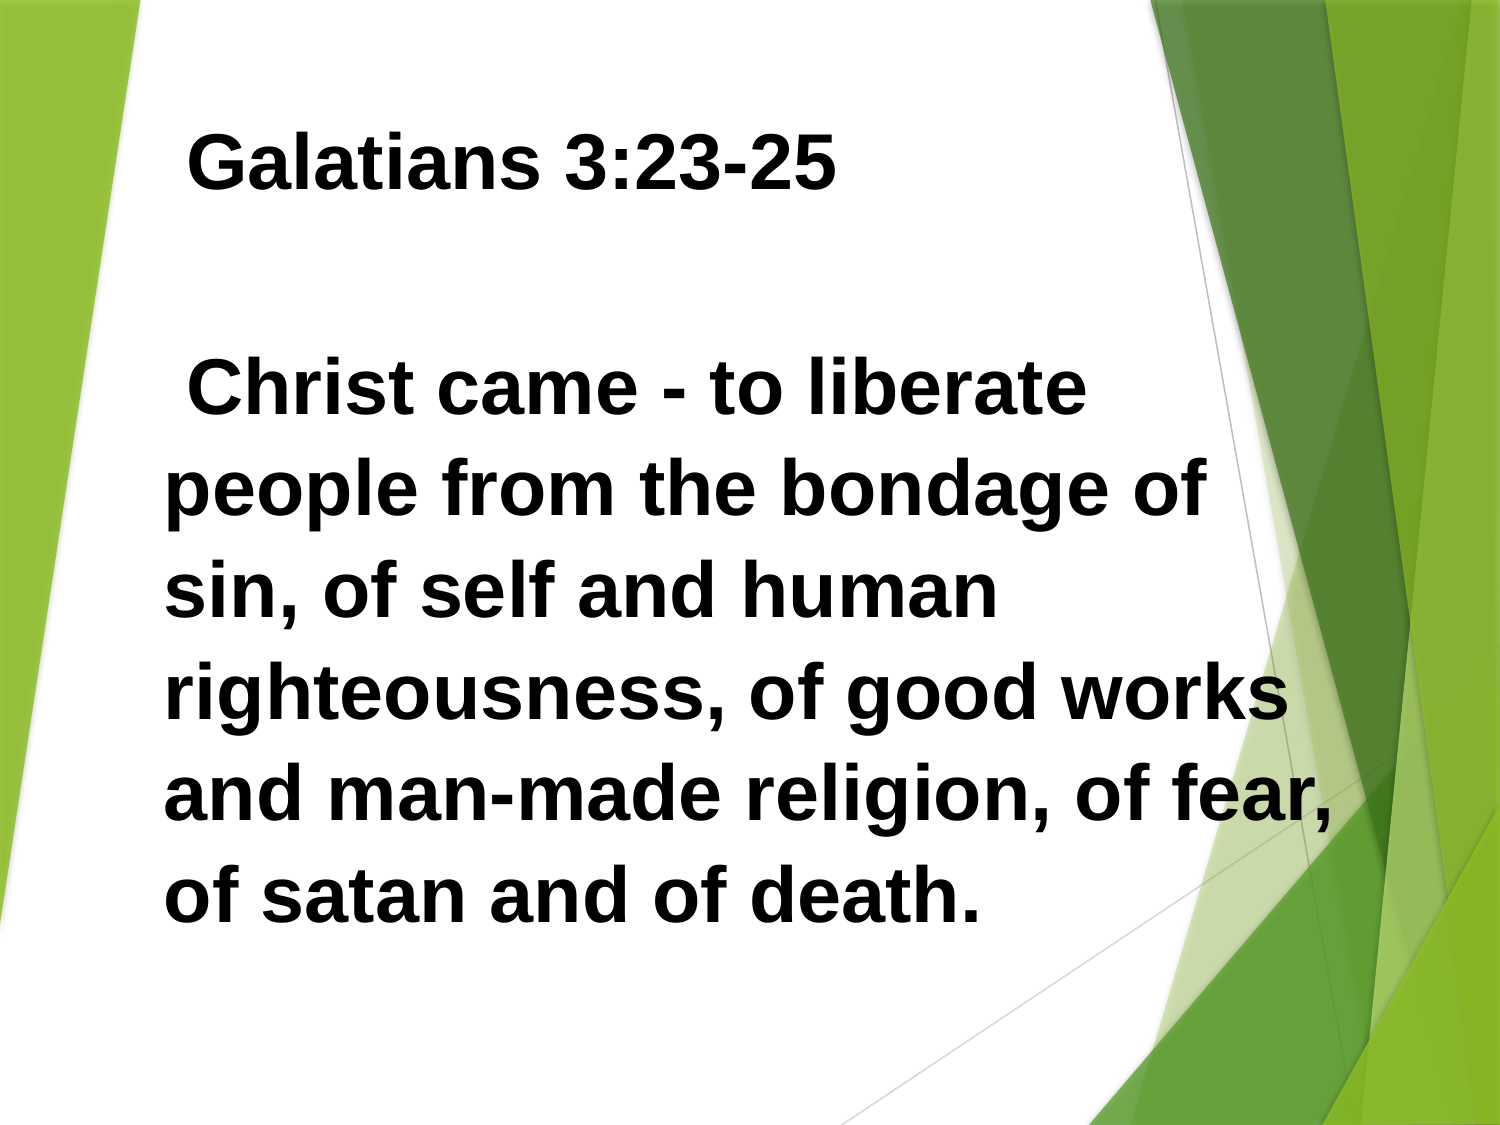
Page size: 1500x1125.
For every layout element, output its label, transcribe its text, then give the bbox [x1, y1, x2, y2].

text_box Galatians 3:23-25 Christ came - to liberate people from the bondage of sin, of self and human righteousness, of good works and man-made religion, of fear, of satan and of death. [138, 96, 1371, 946]
